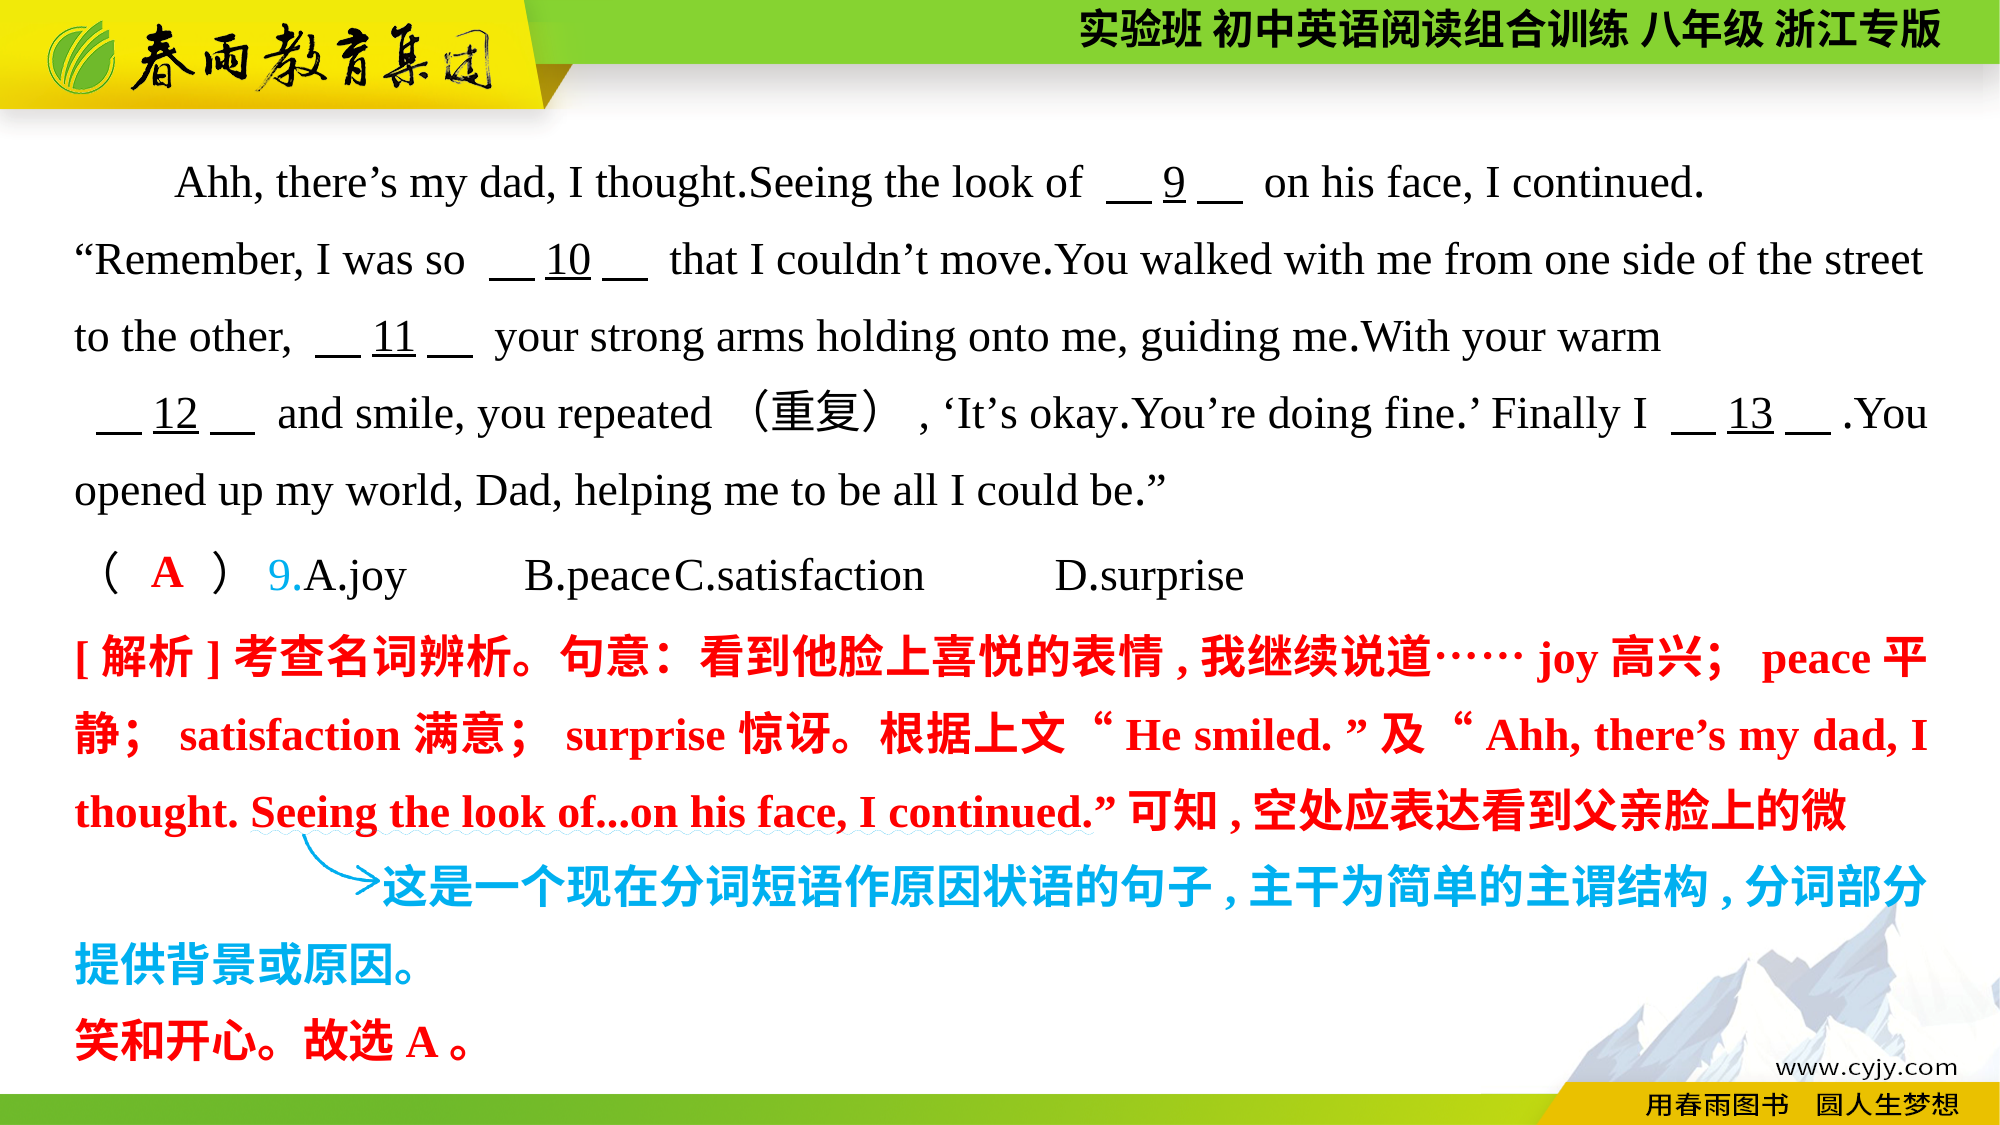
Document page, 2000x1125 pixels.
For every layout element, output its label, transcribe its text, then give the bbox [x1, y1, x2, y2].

list Ahh, there’s my dad, I thought.Seeing the look of 9 on his face, I continued. “Remember, I was so 10 that I couldn’t move.You walked with me from one side of the street to the other, 11 your strong arms holding onto me, guiding me.With your warm 12 and smile, you repeated（重复）, ‘It’s okay.You’re doing fine.’ Finally I 13 .You opened up my world, Dad, helping me to be all I could be.” [59, 122, 1944, 518]
text_box A [136, 512, 199, 604]
text_box [解析]考查名词辨析。句意：看到他脸上喜悦的表情,我继续说道……joy高兴；peace平静；satisfaction满意；surprise惊讶。根据上文“He smiled. ”及“Ahh, there’s my dad, I thought. Seeing the look of...on his face, I continued.”可知,空处应表达看到父亲脸上的微 这是一个现在分词短语作原因状语的句子,主干为简单的主谓结构,分词部分提供背景或原因。 笑和开心。故选A。 [59, 608, 1944, 1075]
picture [0, 0, 2000, 1125]
text_box （ ）9.A.joy B.peace C.satisfaction D.surprise [59, 518, 1944, 608]
